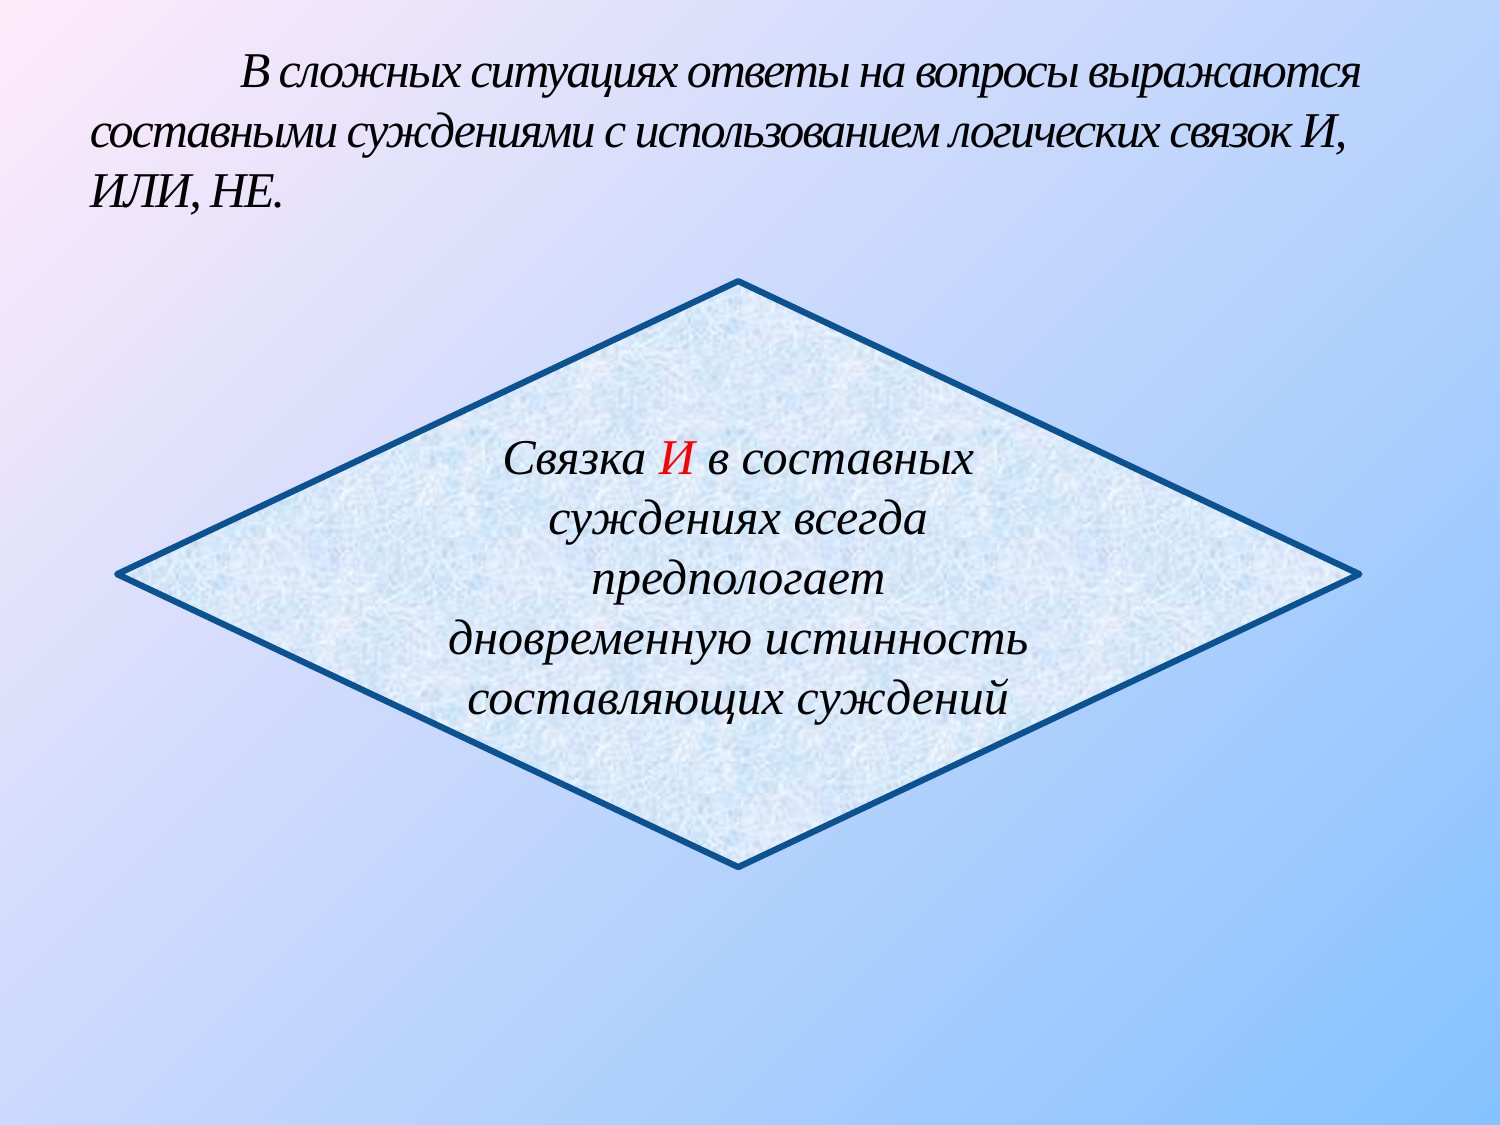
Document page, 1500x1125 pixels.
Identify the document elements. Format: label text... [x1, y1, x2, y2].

text_box Связка И в составных суждениях всегда предпологает дновременную истинность составляющих суждений [114, 278, 1363, 870]
title В сложных ситуациях ответы на вопросы выражаются составными суждениями с использованием логических связок И, ИЛИ, НЕ. [74, 24, 1425, 225]
